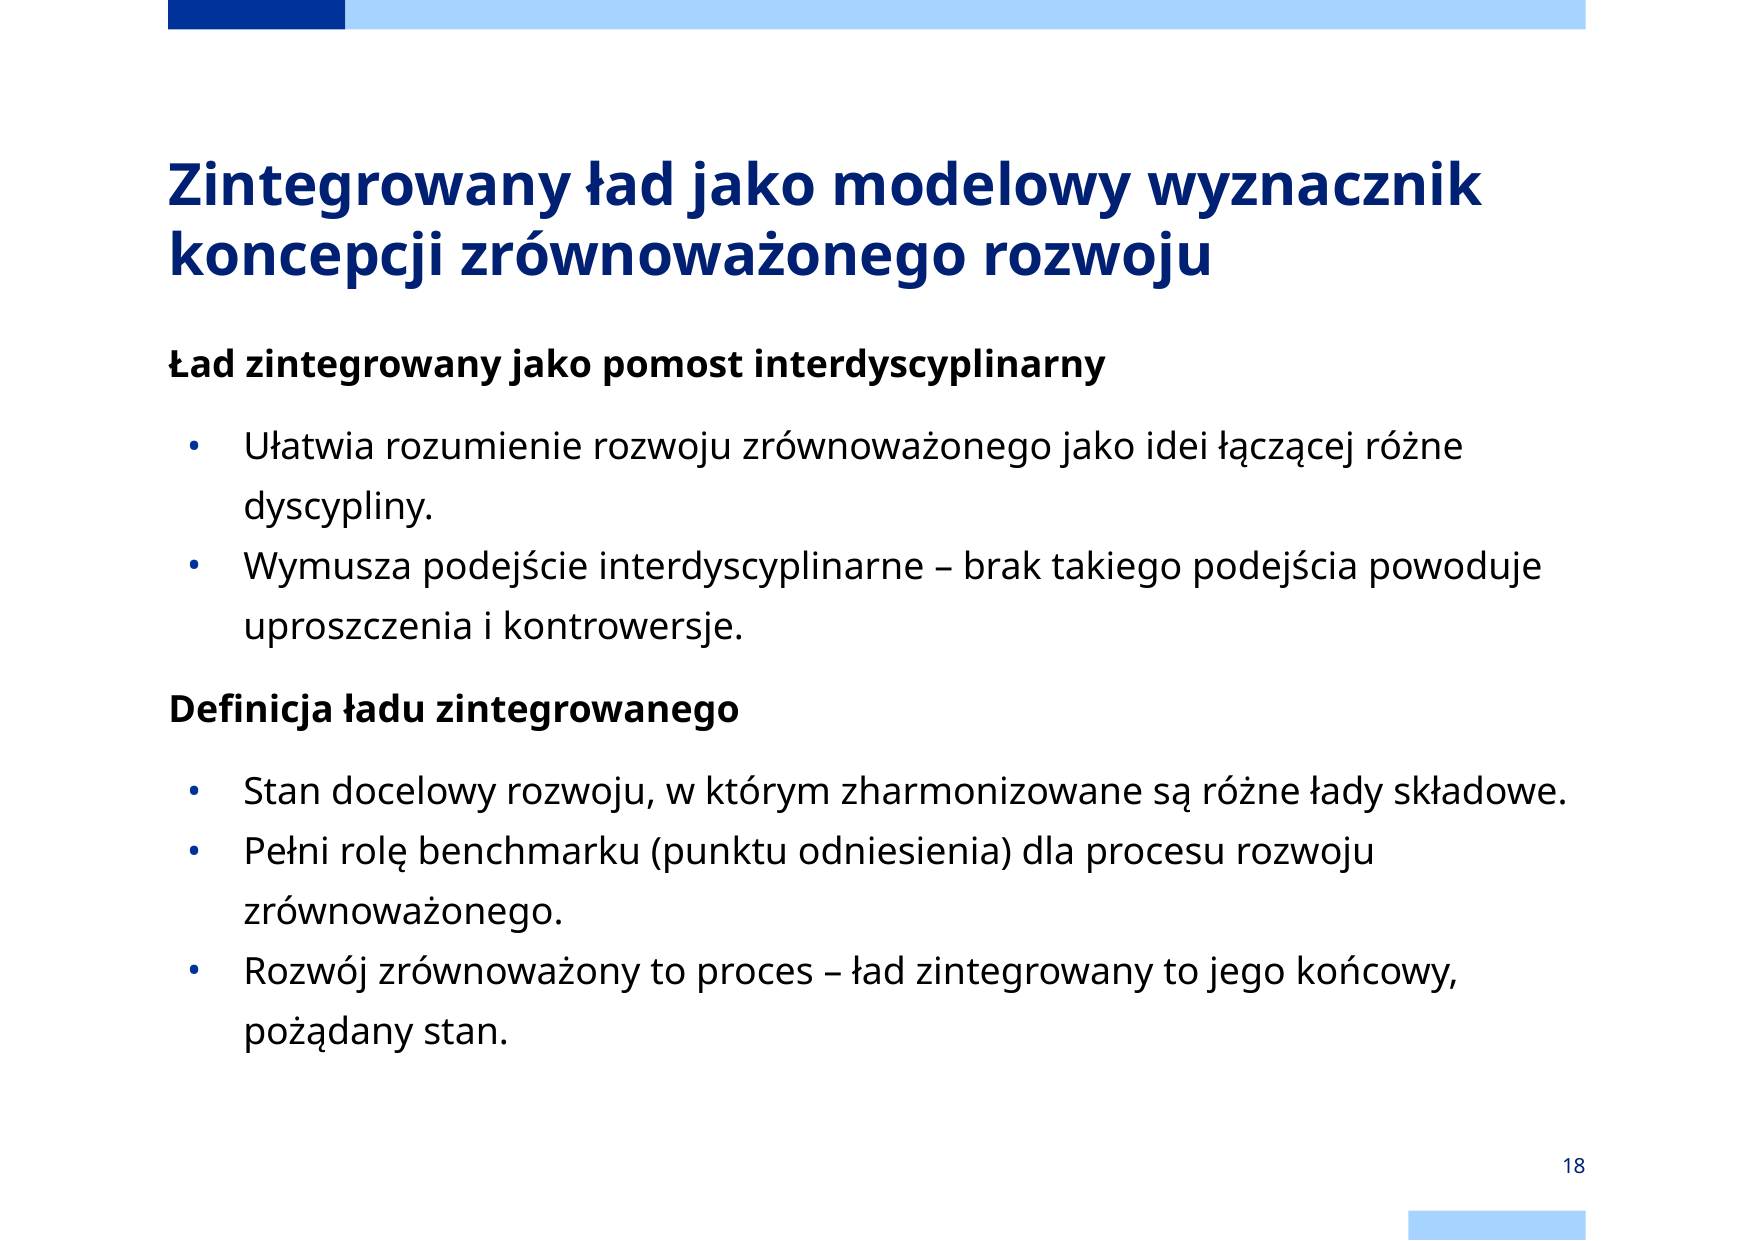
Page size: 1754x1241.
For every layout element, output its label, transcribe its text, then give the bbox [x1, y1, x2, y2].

list Ład zintegrowany jako pomost interdyscyplinarny Ułatwia rozumienie rozwoju zrównoważonego jako idei łączącej różne dyscypliny. Wymusza podejście interdyscyplinarne – brak takiego podejścia powoduje uproszczenia i kontrowersje. Definicja ładu zintegrowanego Stan docelowy rozwoju, w którym zharmonizowane są różne łady składowe. Pełni rolę benchmarku (punktu odniesienia) dla procesu rozwoju zrównoważonego. Rozwój zrównoważony to proces – ład zintegrowany to jego końcowy, pożądany stan. [168, 324, 1586, 1093]
slide_number ‹#› [1408, 1151, 1586, 1182]
title Zintegrowany ład jako modelowy wyznacznik koncepcji zrównoważonego rozwoju [168, 147, 1586, 324]
